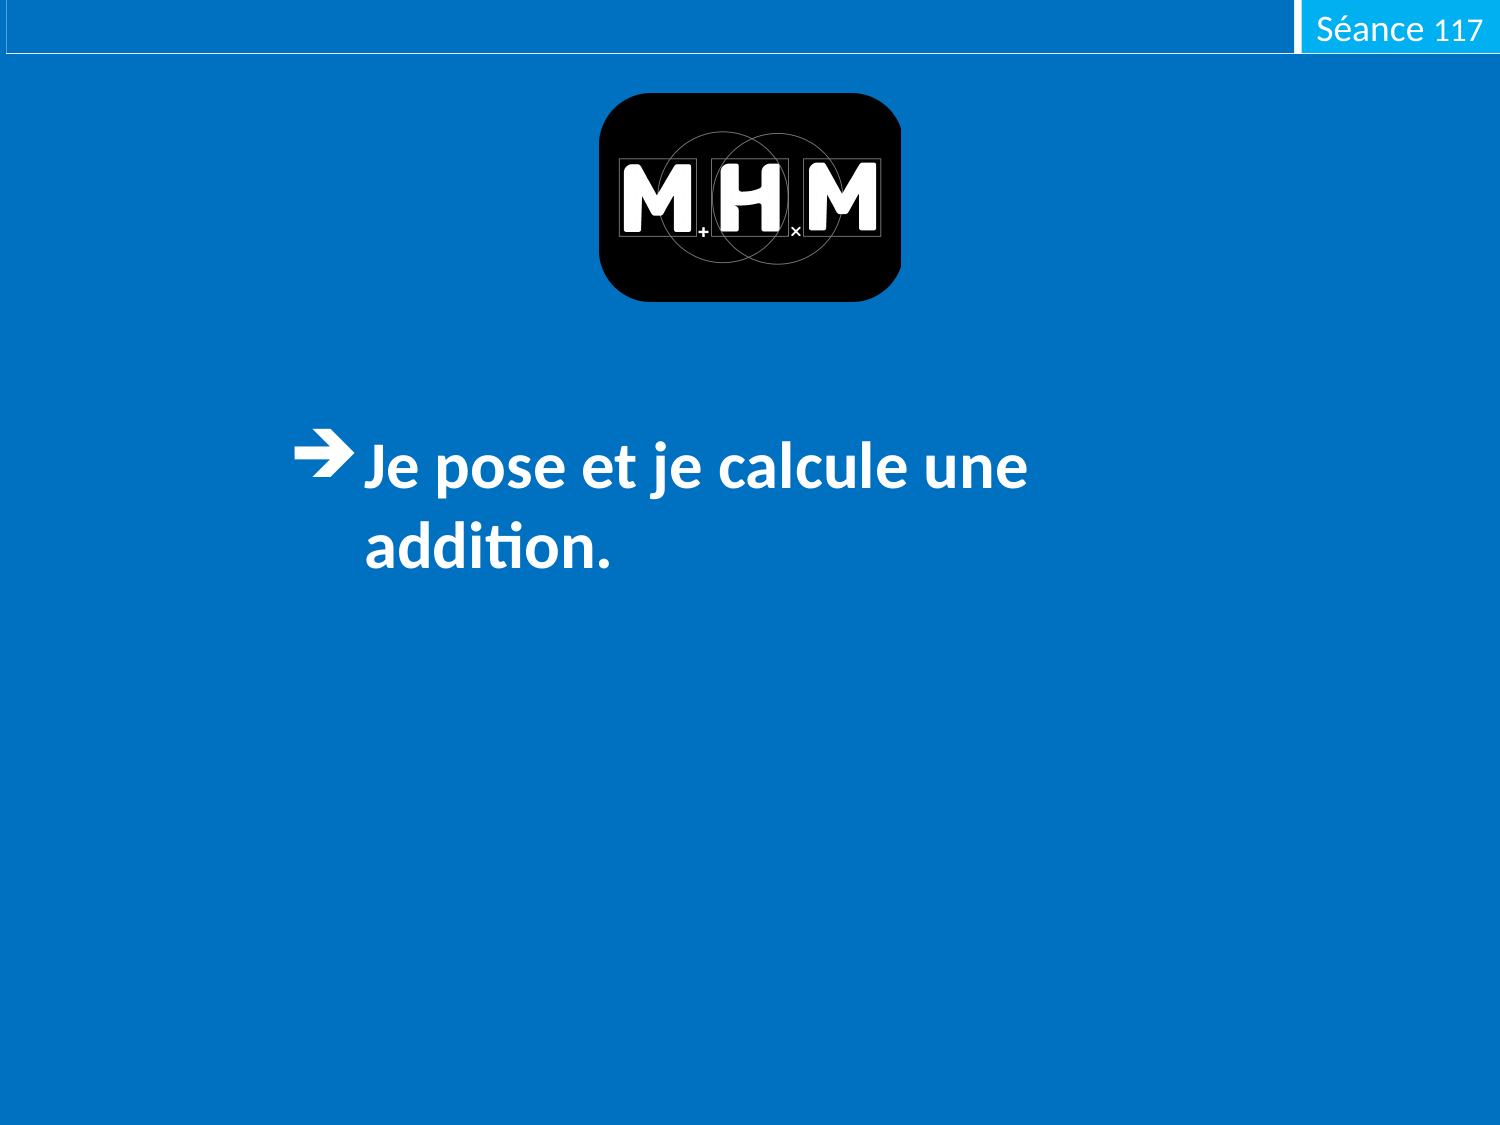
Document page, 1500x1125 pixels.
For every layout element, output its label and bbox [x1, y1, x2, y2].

text_box [0, 54, 1500, 1125]
